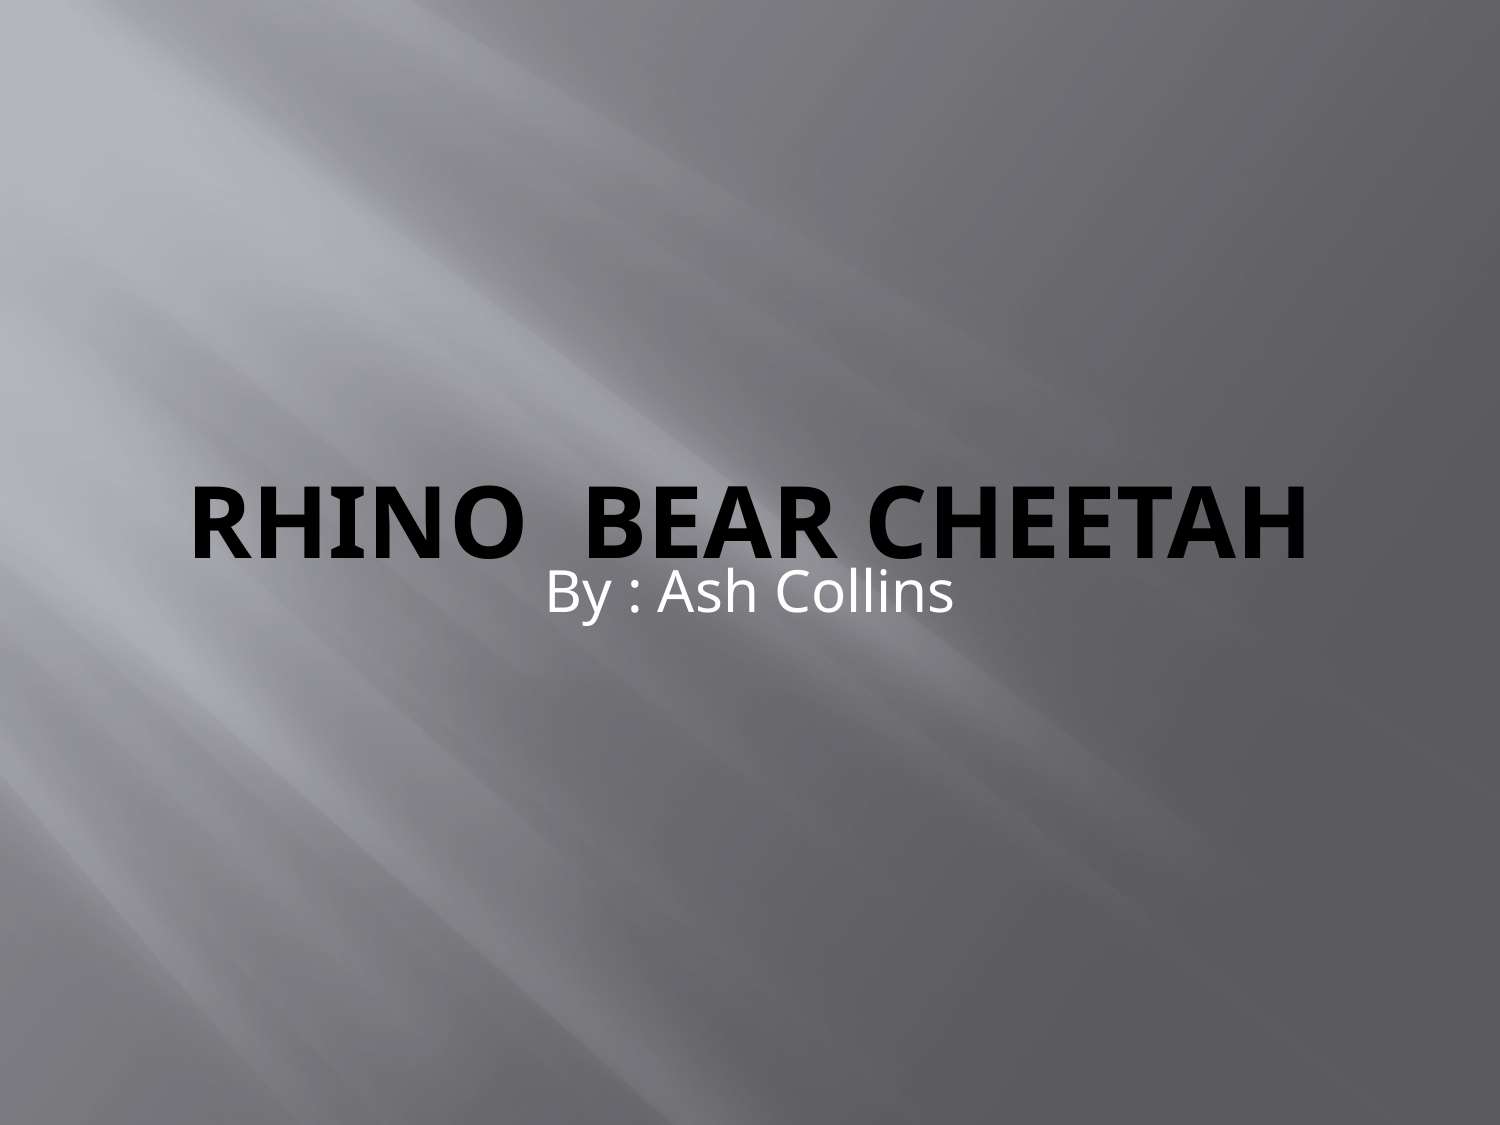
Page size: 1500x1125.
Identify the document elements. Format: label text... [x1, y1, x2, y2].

subtitle By : Ash Collins [225, 546, 1275, 834]
title Rhino bear cheetah [112, 337, 1388, 579]
